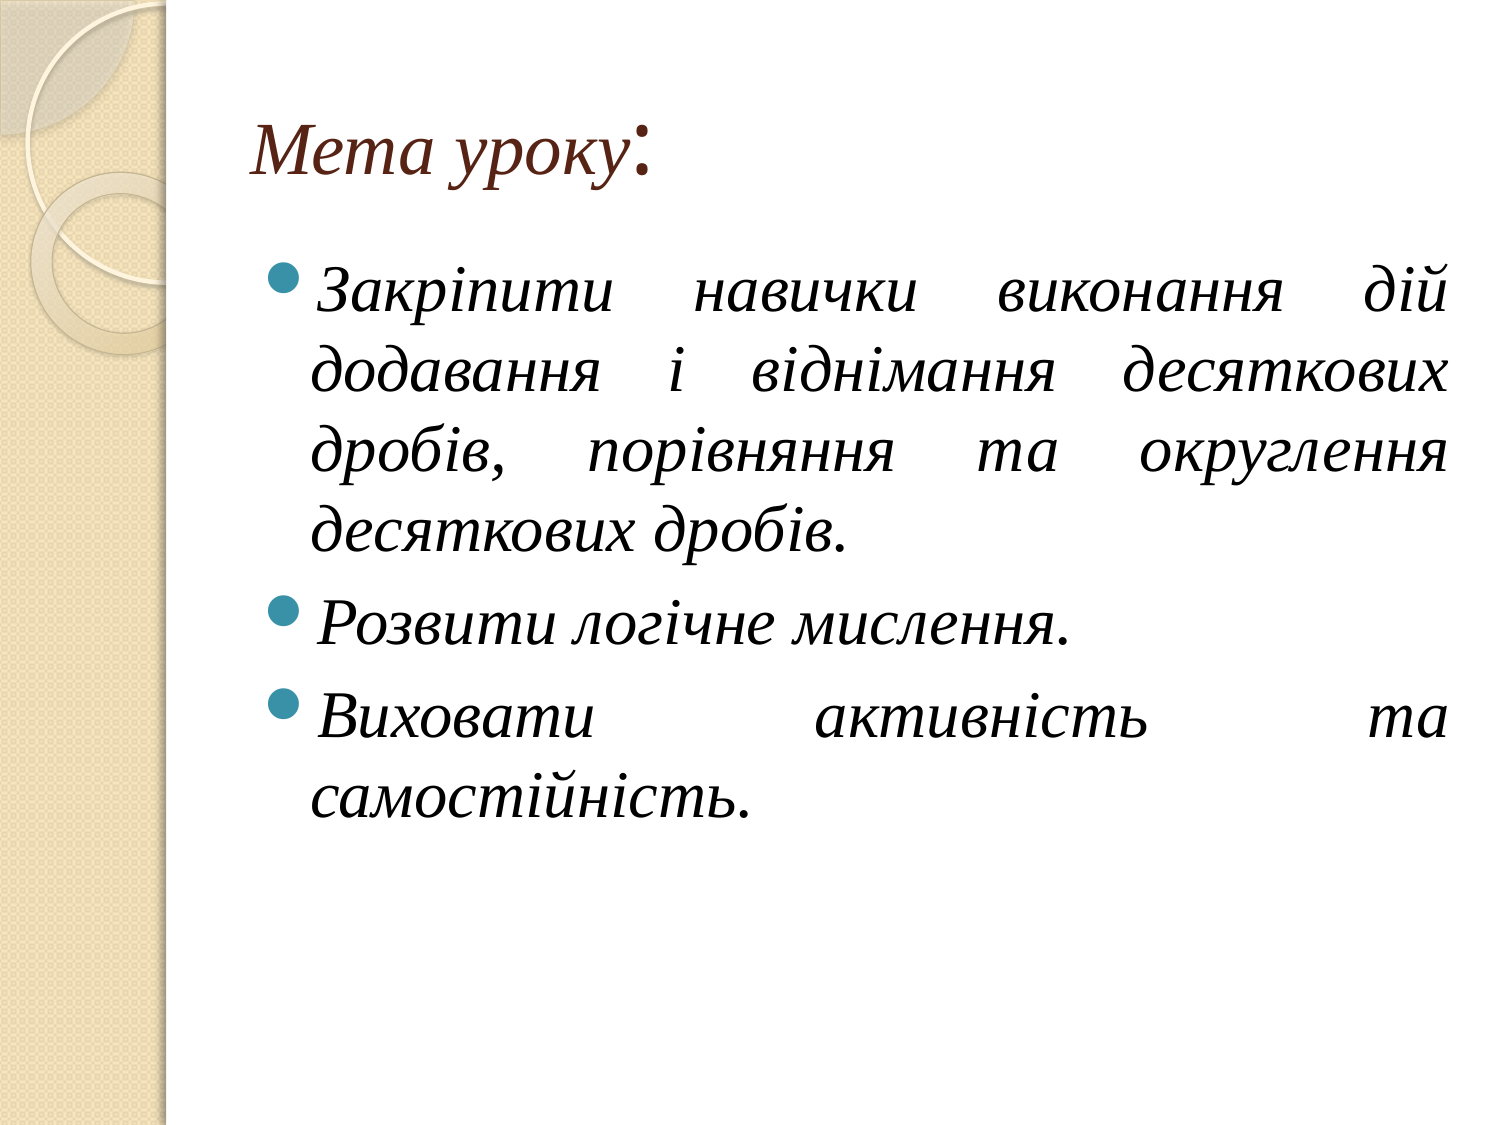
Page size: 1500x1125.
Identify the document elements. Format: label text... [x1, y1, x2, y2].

list Закріпити навички виконання дій додавання і віднімання десяткових дробів, порівняння та округлення десяткових дробів. Розвити логічне мислення. Виховати активність та самостійність. [235, 237, 1466, 1025]
title Мета уроку: [235, 45, 1466, 233]
